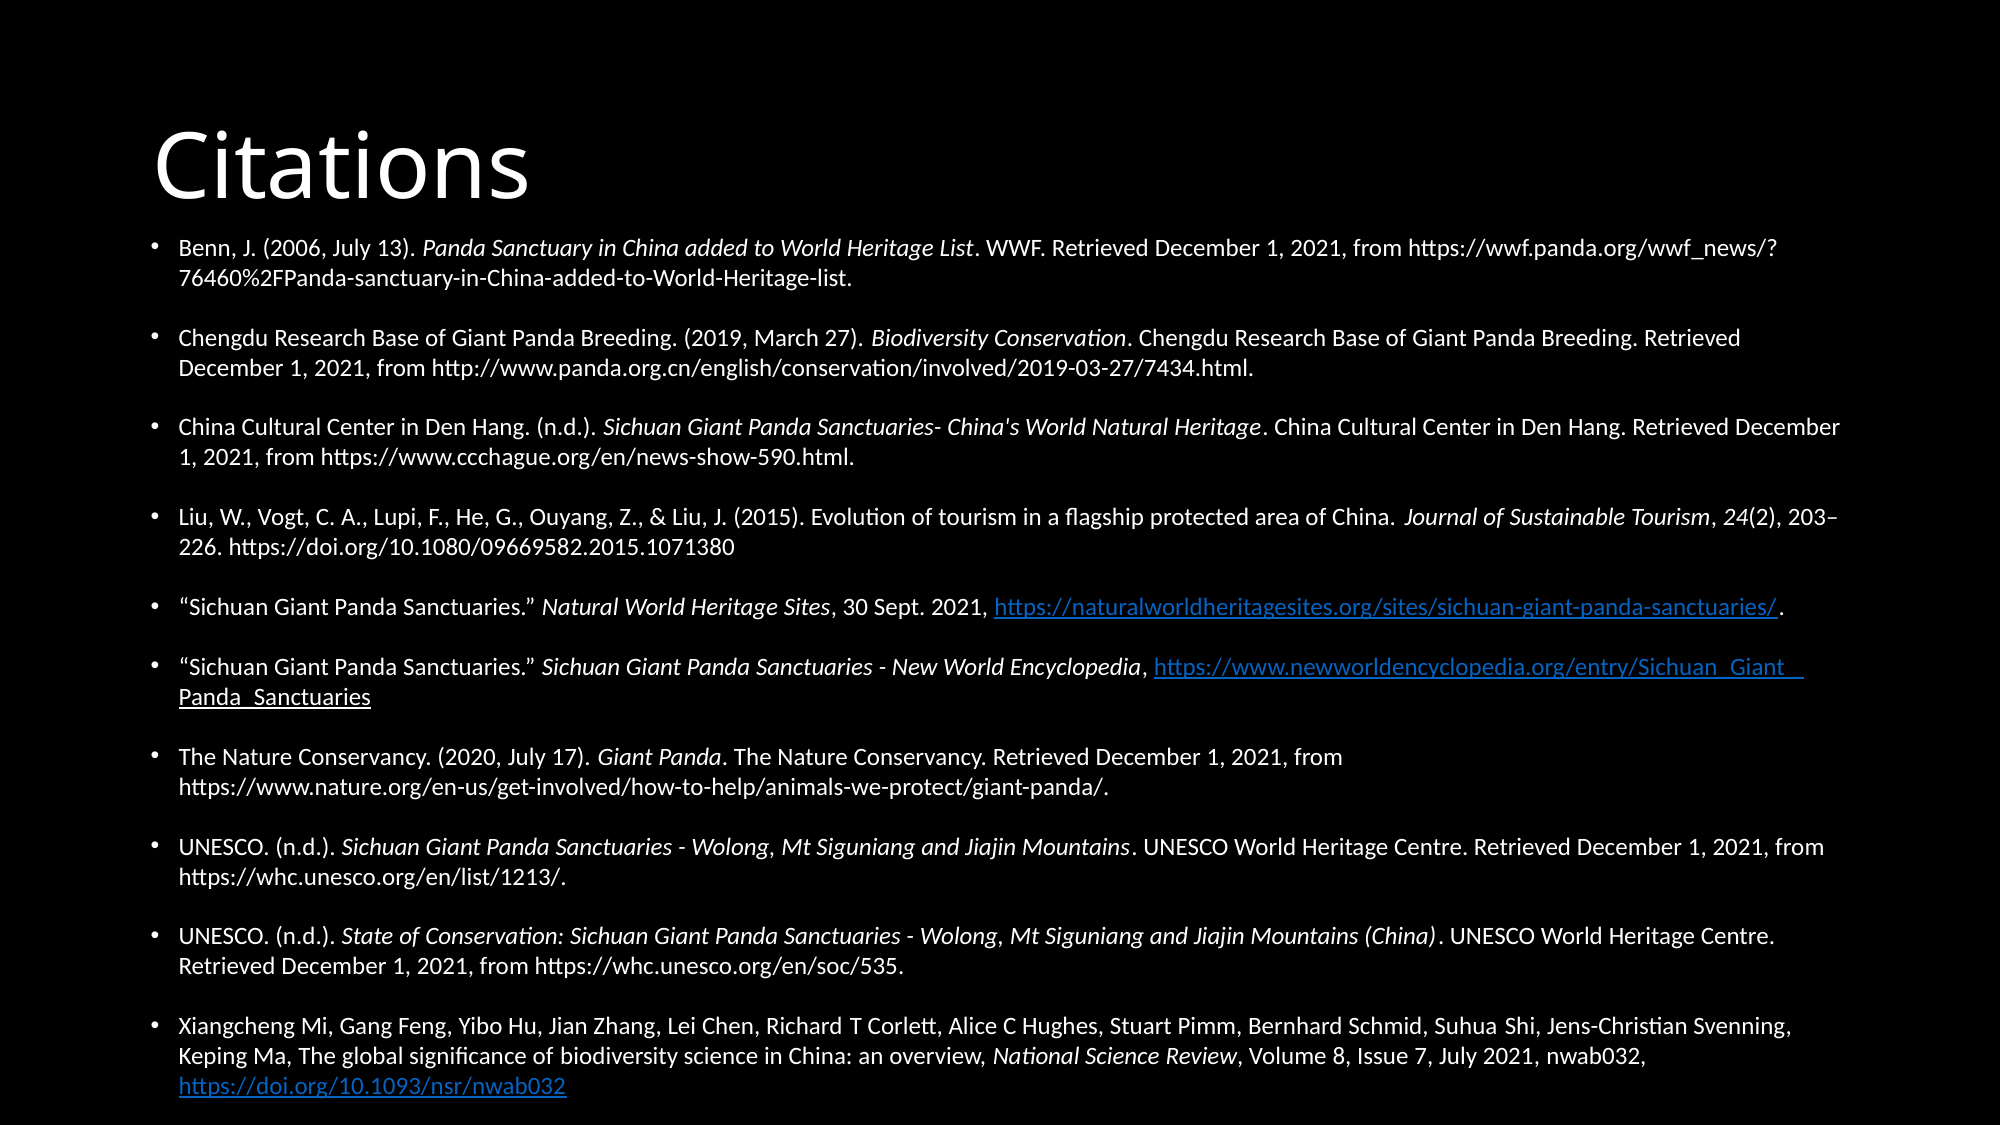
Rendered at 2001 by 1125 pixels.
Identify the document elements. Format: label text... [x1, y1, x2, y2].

title Citations [137, 59, 1863, 223]
list Benn, J. (2006, July 13). Panda Sanctuary in China added to World Heritage List. WWF. Retrieved December 1, 2021, from https://wwf.panda.org/wwf_news/?76460%2FPanda-sanctuary-in-China-added-to-World-Heritage-list. Chengdu Research Base of Giant Panda Breeding. (2019, March 27). Biodiversity Conservation. Chengdu Research Base of Giant Panda Breeding. Retrieved December 1, 2021, from http://www.panda.org.cn/english/conservation/involved/2019-03-27/7434.html. China Cultural Center in Den Hang. (n.d.). Sichuan Giant Panda Sanctuaries- China's World Natural Heritage. China Cultural Center in Den Hang. Retrieved December 1, 2021, from https://www.ccchague.org/en/news-show-590.html. Liu, W., Vogt, C. A., Lupi, F., He, G., Ouyang, Z., & Liu, J. (2015). Evolution of tourism in a flagship protected area of China. Journal of Sustainable Tourism, 24(2), 203–226. https://doi.org/10.1080/09669582.2015.1071380 “Sichuan Giant Panda Sanctuaries.” Natural World Heritage Sites, 30 Sept. 2021, https://naturalworldheritagesites.org/sites/sichuan-giant-panda-sanctuaries/. “Sichuan Giant Panda Sanctuaries.” Sichuan Giant Panda Sanctuaries - New World Encyclopedia, https://www.newworldencyclopedia.org/entry/Sichuan_Giant _Panda_Sanctuaries The Nature Conservancy. (2020, July 17). Giant Panda. The Nature Conservancy. Retrieved December 1, 2021, from https://www.nature.org/en-us/get-involved/how-to-help/animals-we-protect/giant-panda/. UNESCO. (n.d.). Sichuan Giant Panda Sanctuaries - Wolong, Mt Siguniang and Jiajin Mountains. UNESCO World Heritage Centre. Retrieved December 1, 2021, from https://whc.unesco.org/en/list/1213/. UNESCO. (n.d.). State of Conservation: Sichuan Giant Panda Sanctuaries - Wolong, Mt Siguniang and Jiajin Mountains (China). UNESCO World Heritage Centre. Retrieved December 1, 2021, from https://whc.unesco.org/en/soc/535. Xiangcheng Mi, Gang Feng, Yibo Hu, Jian Zhang, Lei Chen, Richard T Corlett, Alice C Hughes, Stuart Pimm, Bernhard Schmid, Suhua Shi, Jens-Christian Svenning, Keping Ma, The global significance of biodiversity science in China: an overview, National Science Review, Volume 8, Issue 7, July 2021, nwab032, https://doi.org/10.1093/nsr/nwab032 [135, 223, 1863, 1125]
